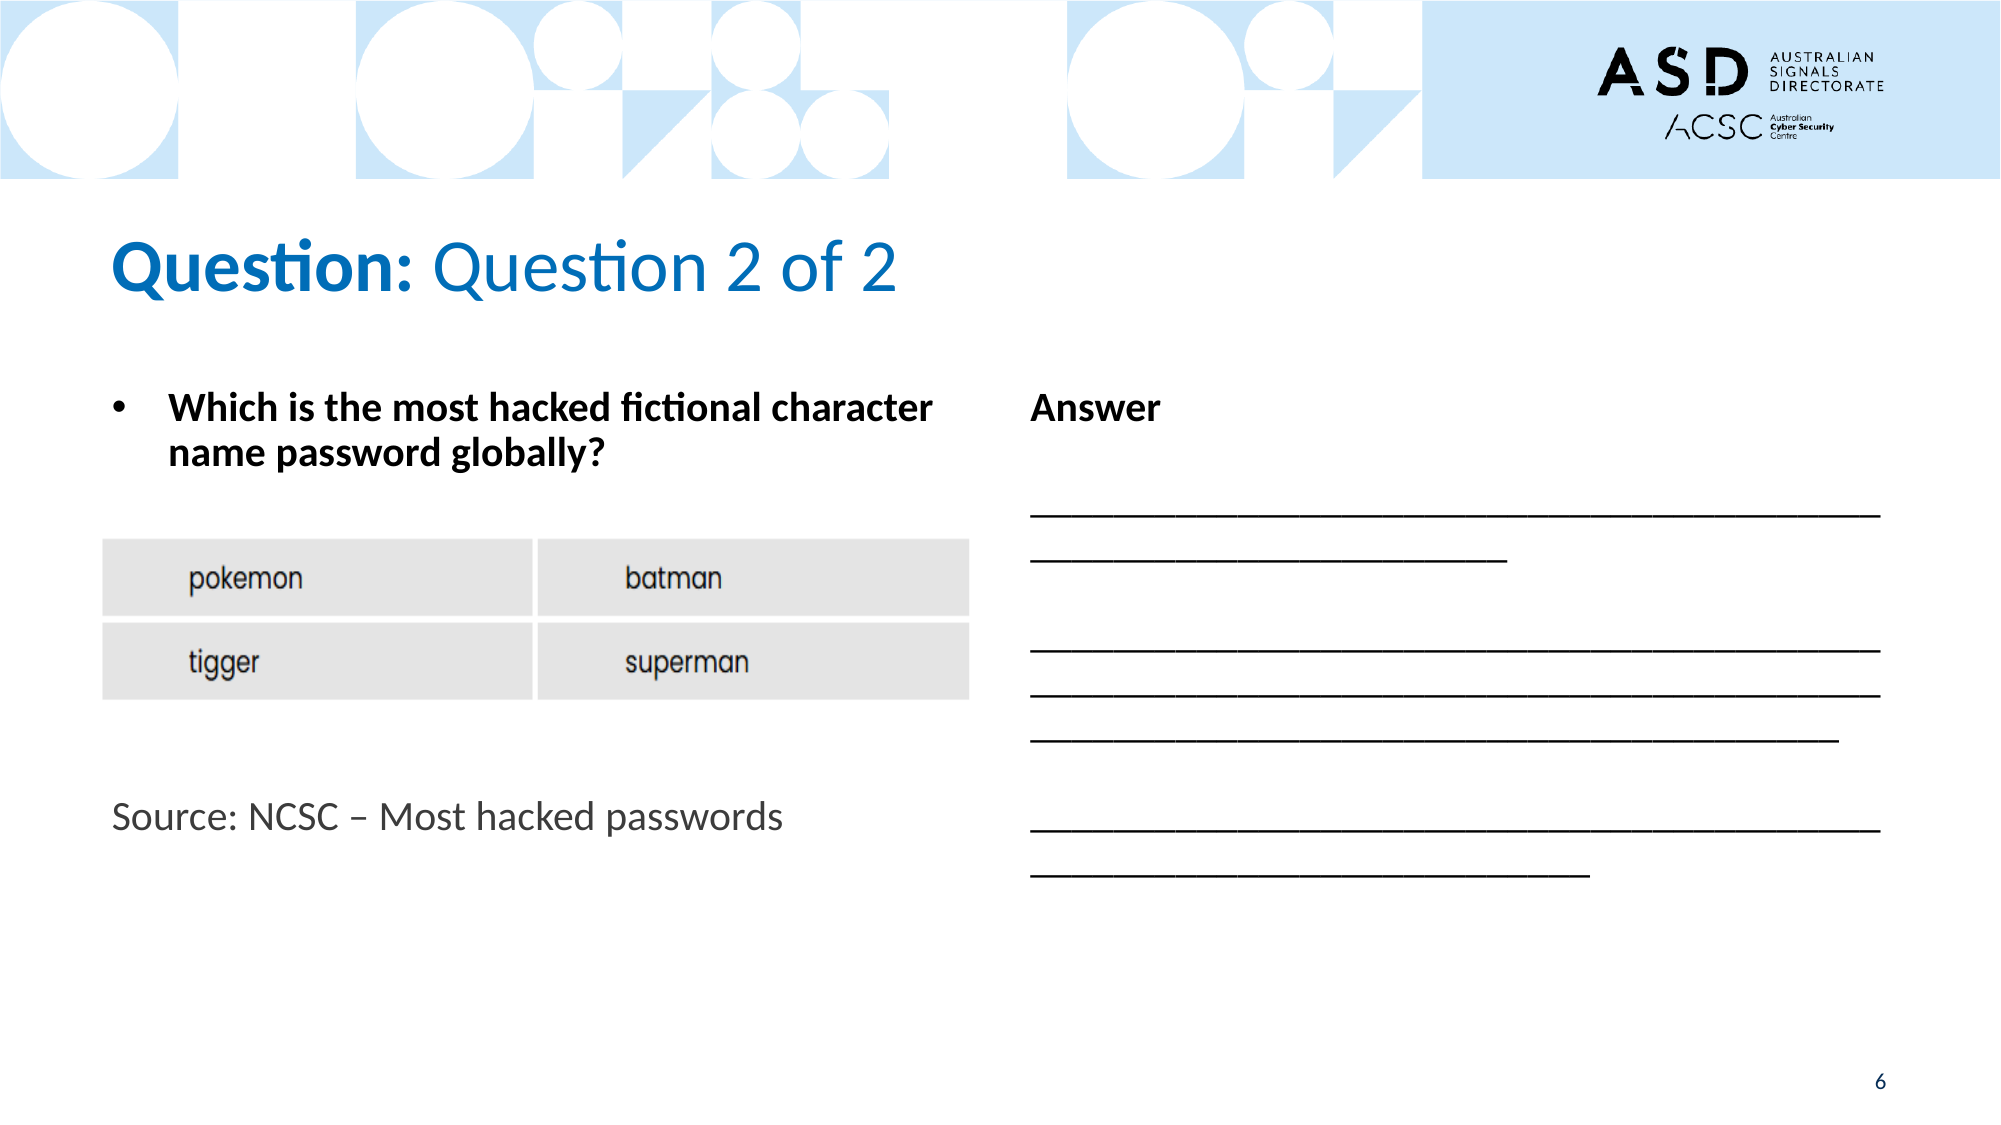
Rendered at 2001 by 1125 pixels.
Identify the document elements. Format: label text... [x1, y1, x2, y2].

picture [0, 0, 2001, 179]
list Which is the most hacked fictional character name password globally? Source: NCSC – Most hacked passwords [96, 378, 983, 1007]
list Answer ________________________________________________________________ _________________________________________________________________________________________________________________________ ____________________________________________________________________ [1015, 378, 1902, 1007]
slide_number 6 [1799, 1050, 1902, 1111]
picture [96, 529, 980, 712]
title Question: Question 2 of 2 [96, 207, 1902, 328]
